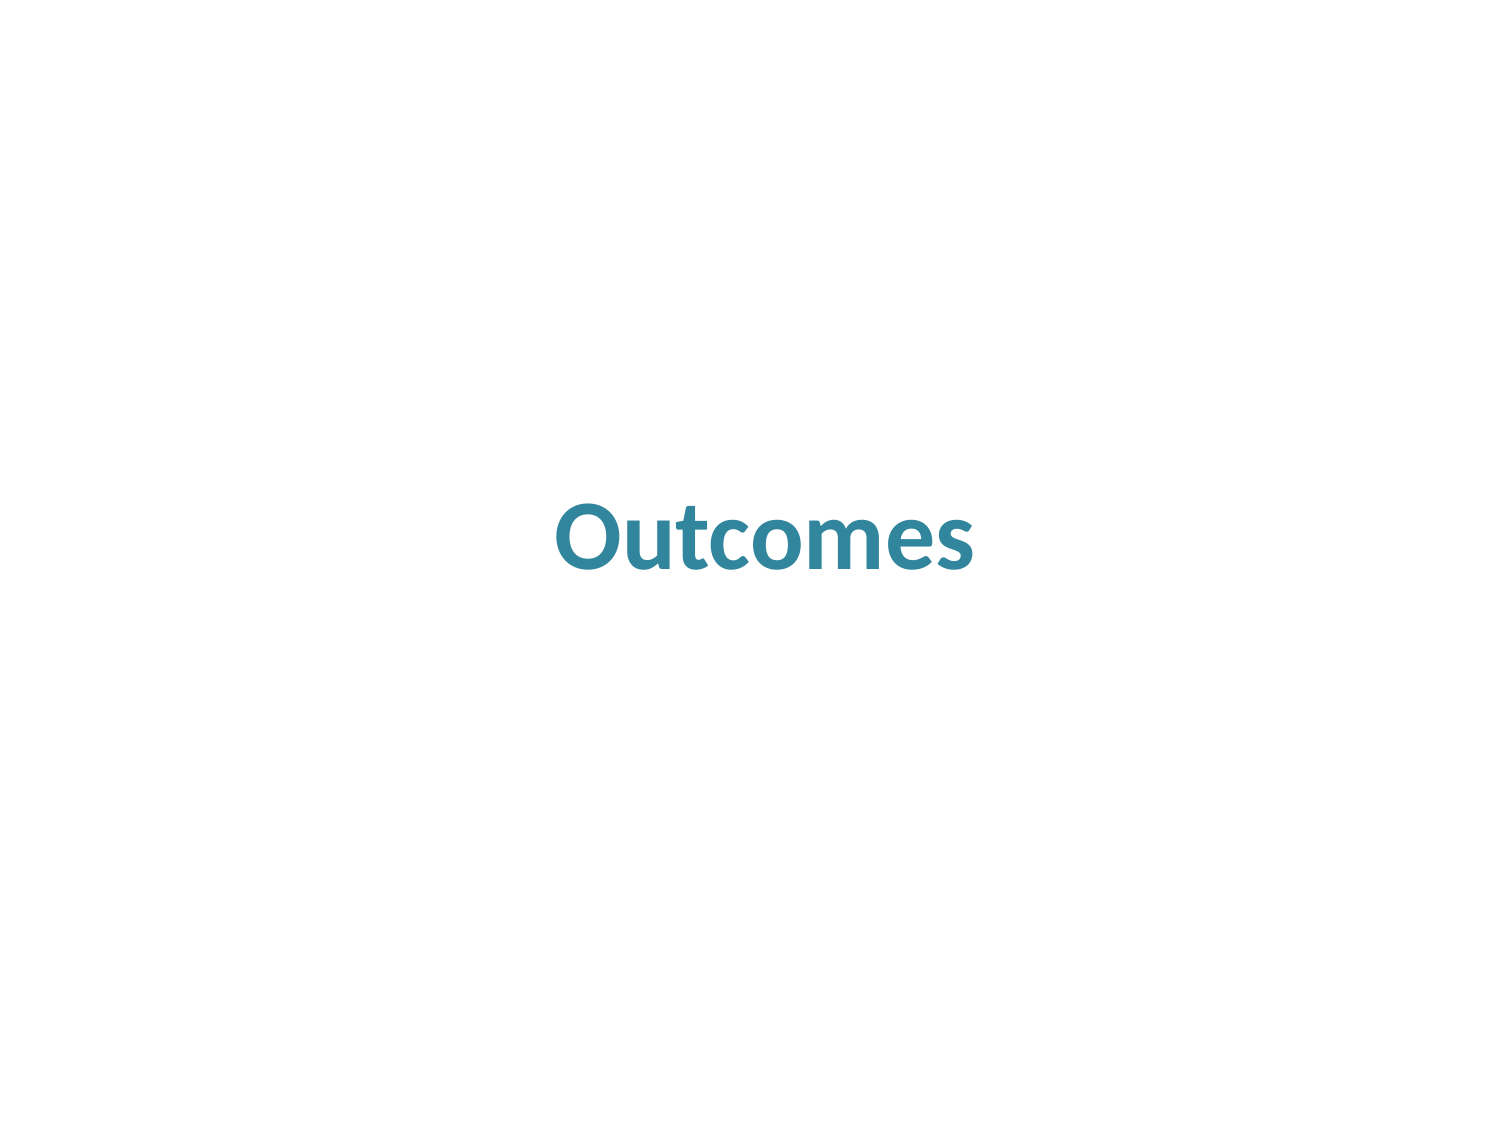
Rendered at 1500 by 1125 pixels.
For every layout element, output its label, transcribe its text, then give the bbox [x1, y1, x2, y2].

text_box Outcomes [539, 462, 1014, 598]
